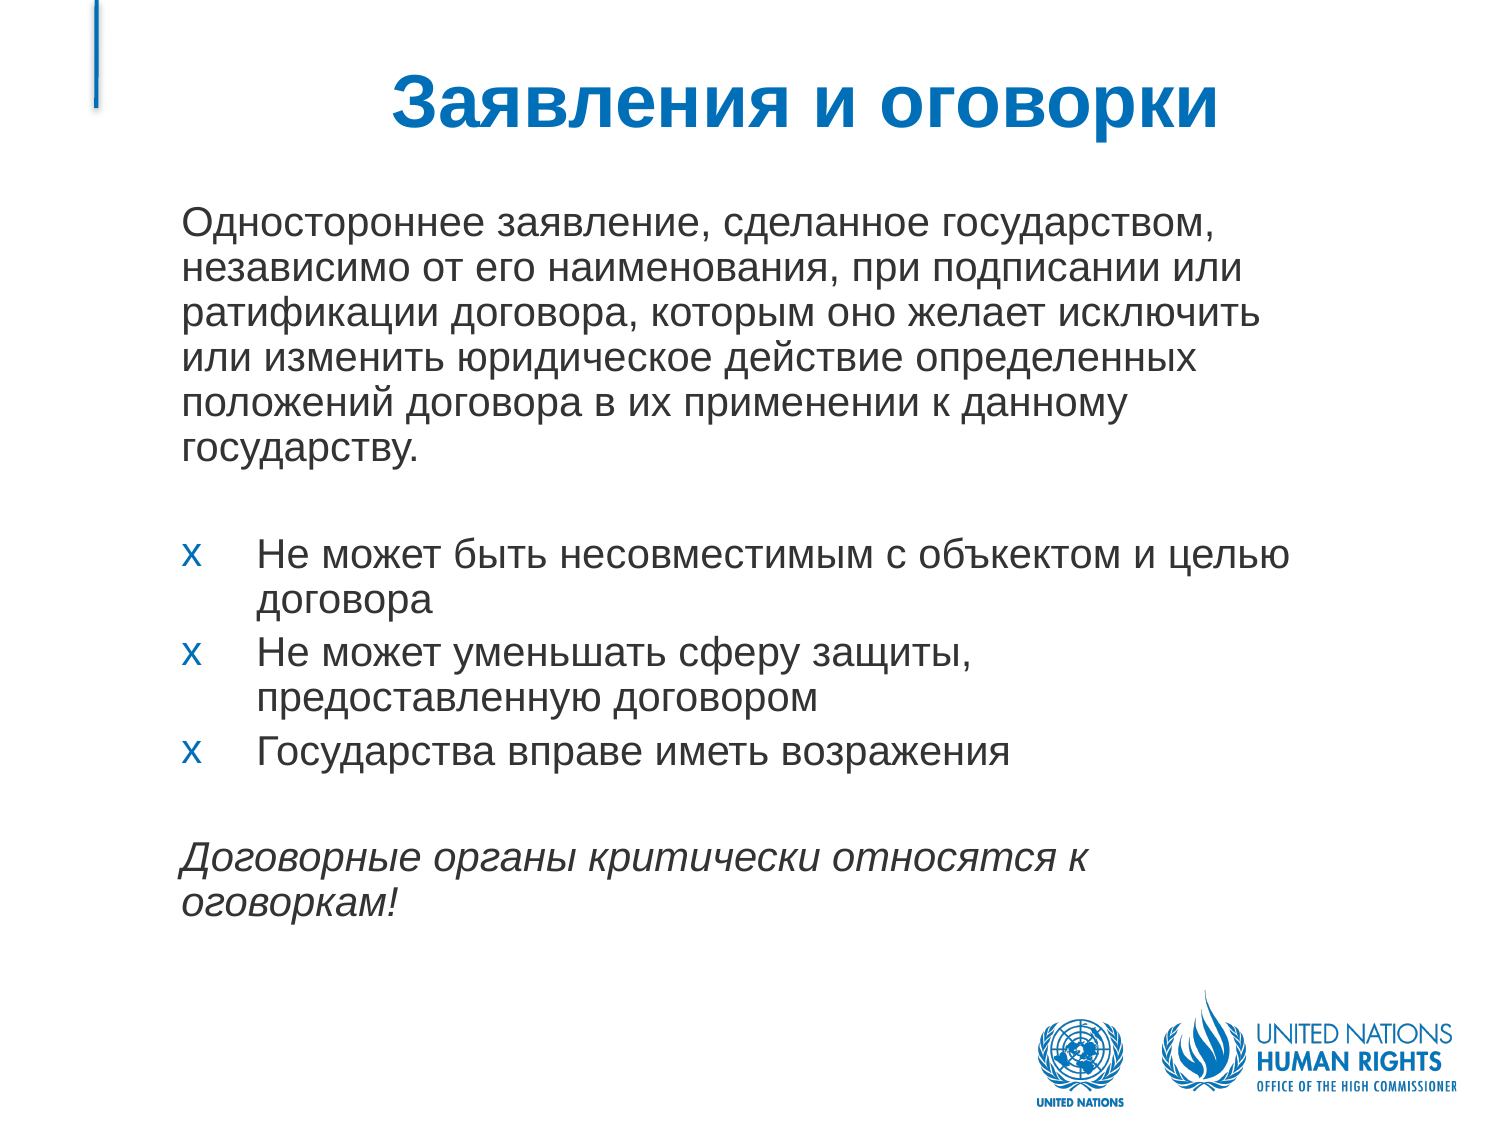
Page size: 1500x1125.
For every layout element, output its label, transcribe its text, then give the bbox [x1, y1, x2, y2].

picture [1037, 990, 1457, 1107]
title Заявления и оговорки [32, 45, 1500, 224]
text_box Одностороннее заявление, сделанное государством, независимо от его наименования, при подписании или ратификации договора, которым оно желает исключить или изменить юридическое действие определенных положений договора в их применении к данному государству. Не может быть несовместимым с объкектом и целью договора Не может уменьшать сферу защиты, предоставленную договором Государства вправе иметь возражения Договорные органы критически относятся к оговоркам! [166, 193, 1325, 981]
